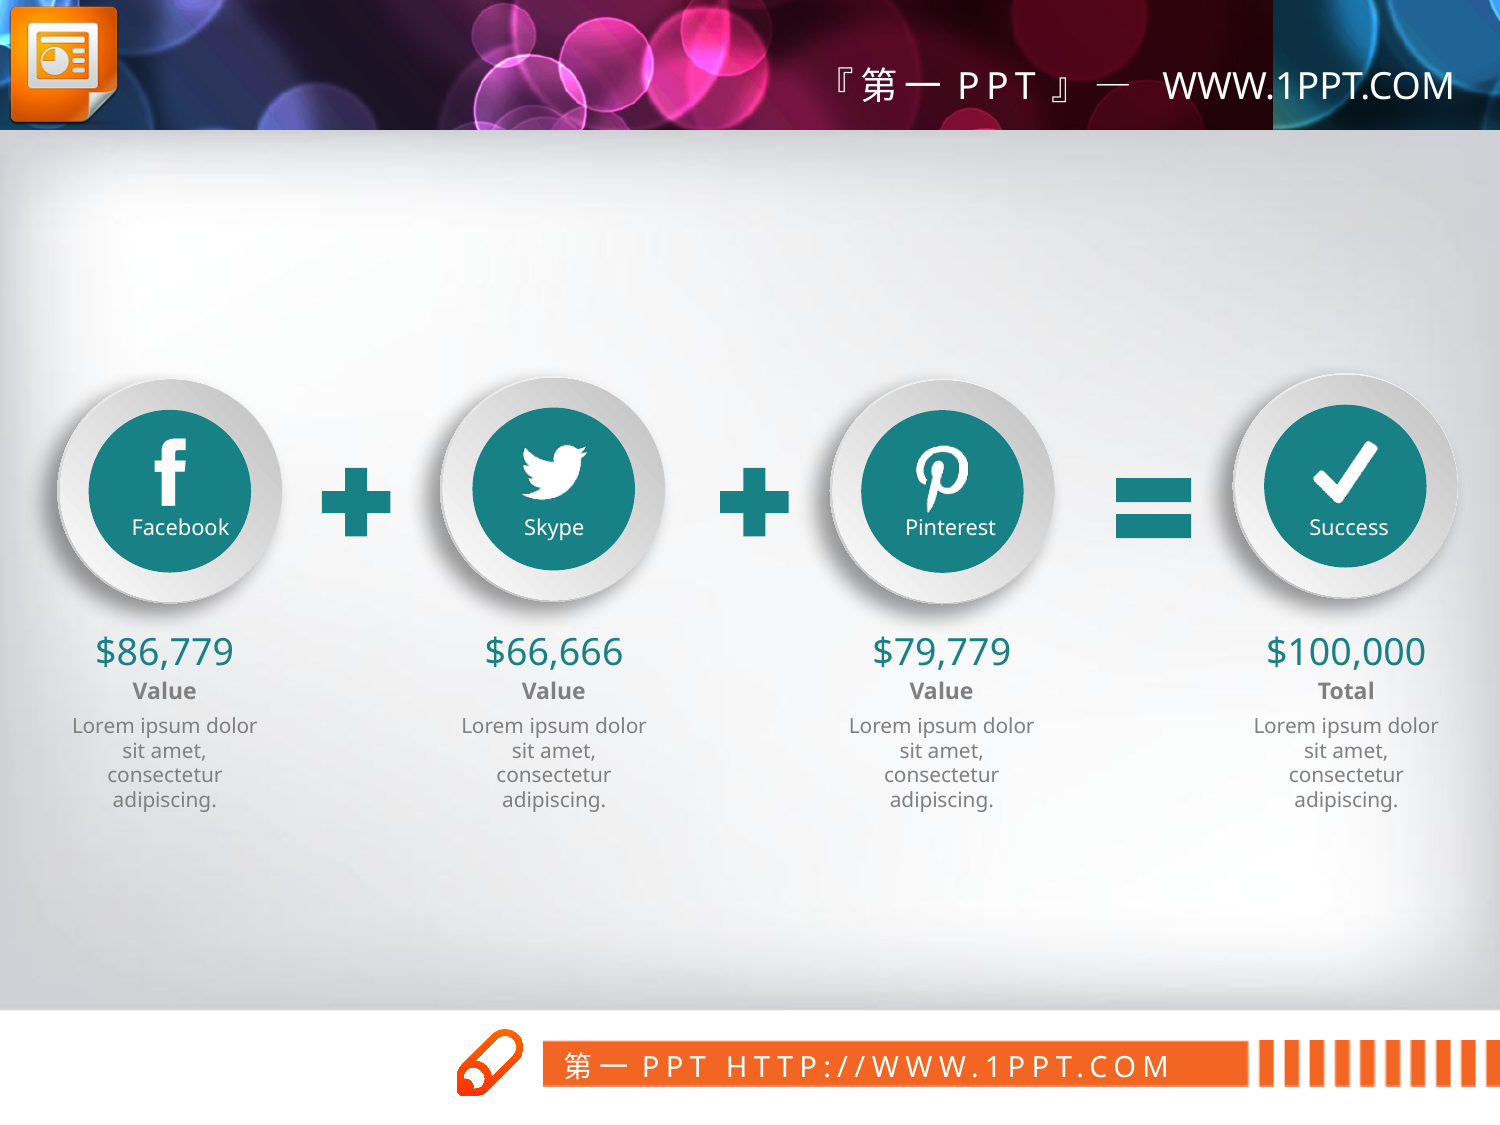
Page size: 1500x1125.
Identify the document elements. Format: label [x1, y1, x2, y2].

picture [543, 1040, 1500, 1087]
text_box [817, 617, 1066, 795]
text_box [57, 377, 283, 604]
text_box [1116, 478, 1192, 503]
text_box [1222, 617, 1471, 795]
text_box [439, 376, 666, 602]
text_box [430, 617, 678, 795]
text_box [1116, 514, 1192, 539]
text_box [1232, 373, 1458, 599]
text_box [829, 378, 1055, 605]
picture [0, 0, 1500, 1012]
text_box [720, 467, 789, 537]
text_box [321, 467, 391, 537]
text_box [40, 617, 289, 795]
